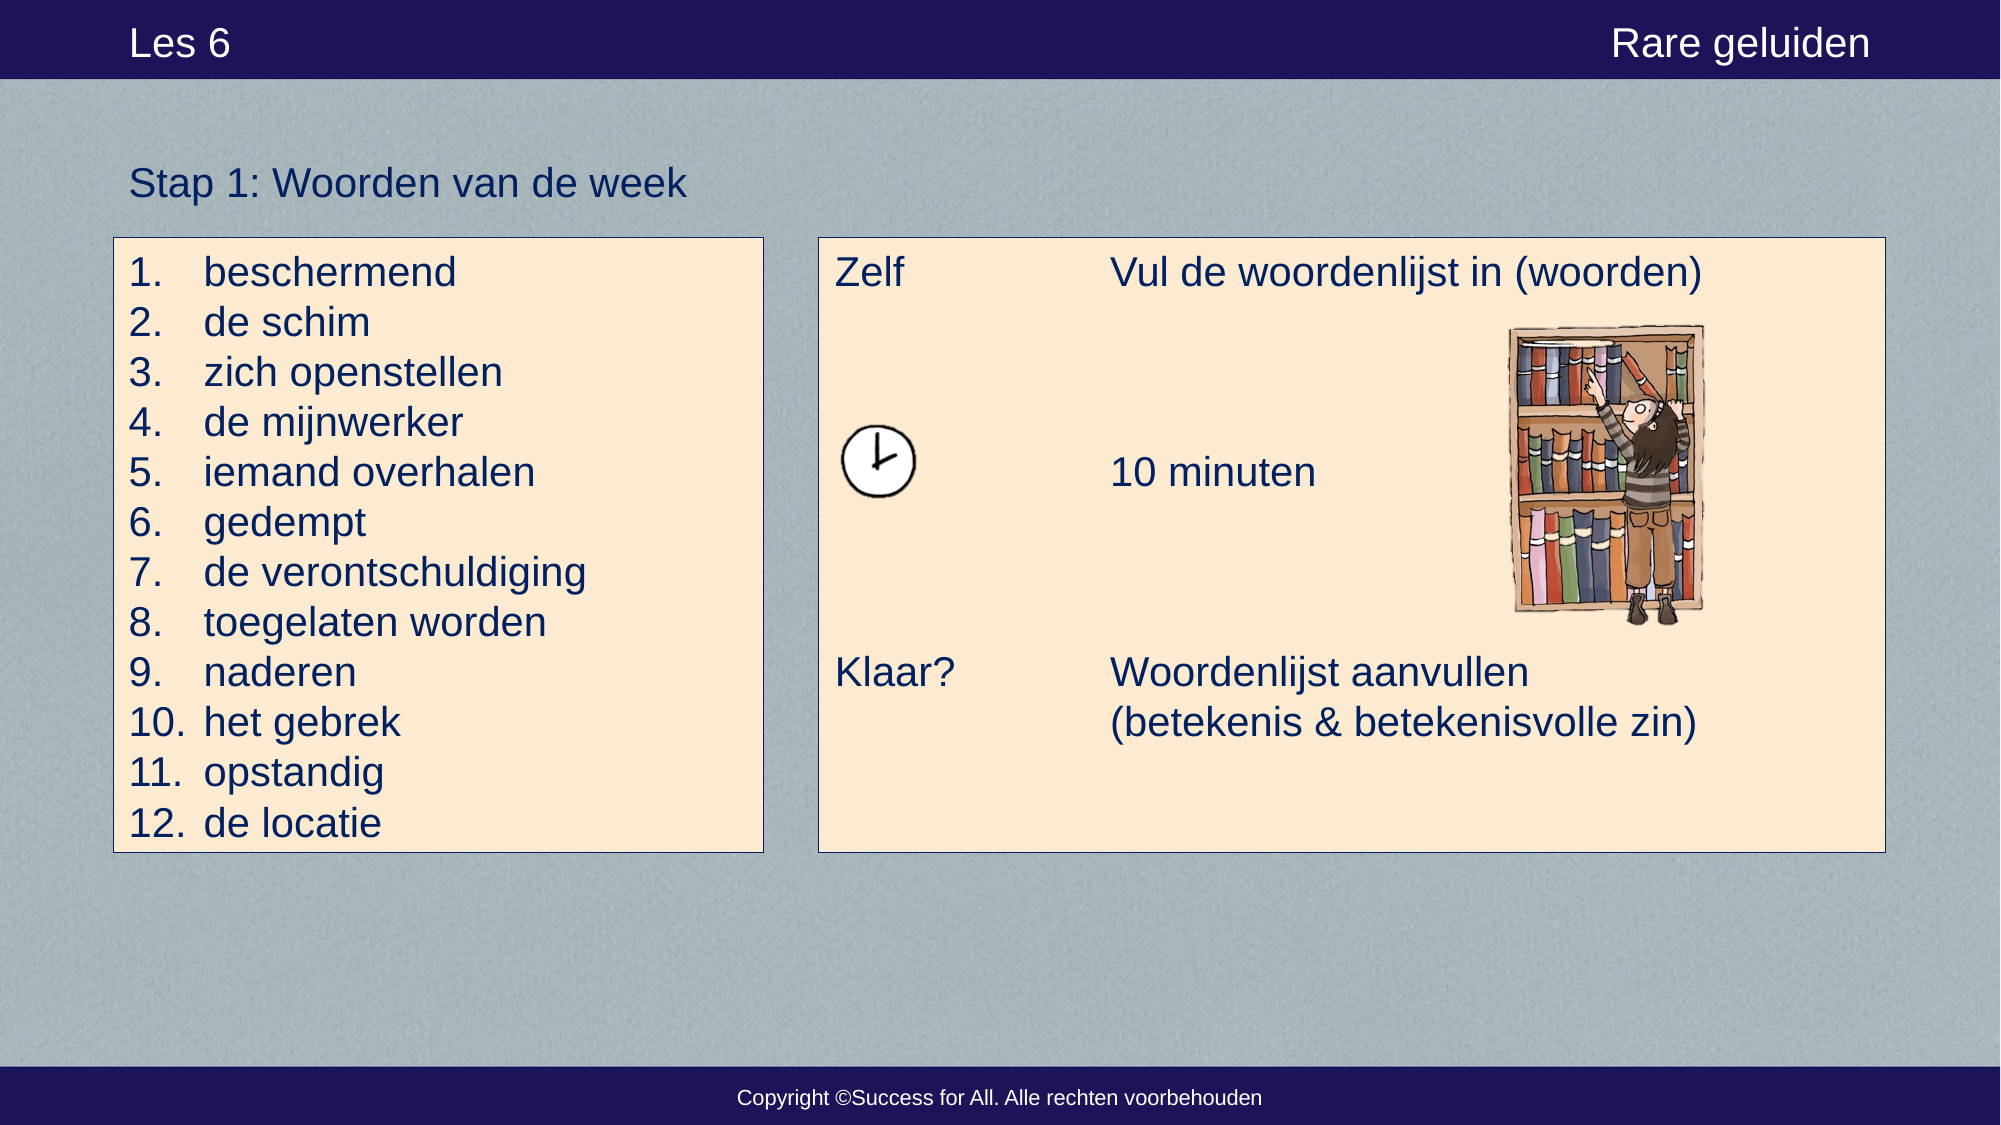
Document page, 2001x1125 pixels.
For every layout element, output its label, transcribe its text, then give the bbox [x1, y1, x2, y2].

text_box Rare geluiden [999, 8, 1886, 73]
text_box Zelf Vul de woordenlijst in (woorden) 10 minuten Klaar? Woordenlijst aanvullen (betekenis & betekenisvolle zin) [818, 237, 1886, 853]
text_box Copyright ©Success for All. Alle rechten voorbehouden [0, 1076, 2000, 1125]
text_box Les 6 [114, 8, 354, 73]
text_box beschermend de schim zich openstellen de mijnwerker iemand overhalen gedempt de verontschuldiging toegelaten worden naderen het gebrek opstandig de locatie [113, 237, 764, 853]
picture [0, 0, 2001, 1125]
text_box Stap 1: Woorden van de week [113, 148, 1635, 214]
